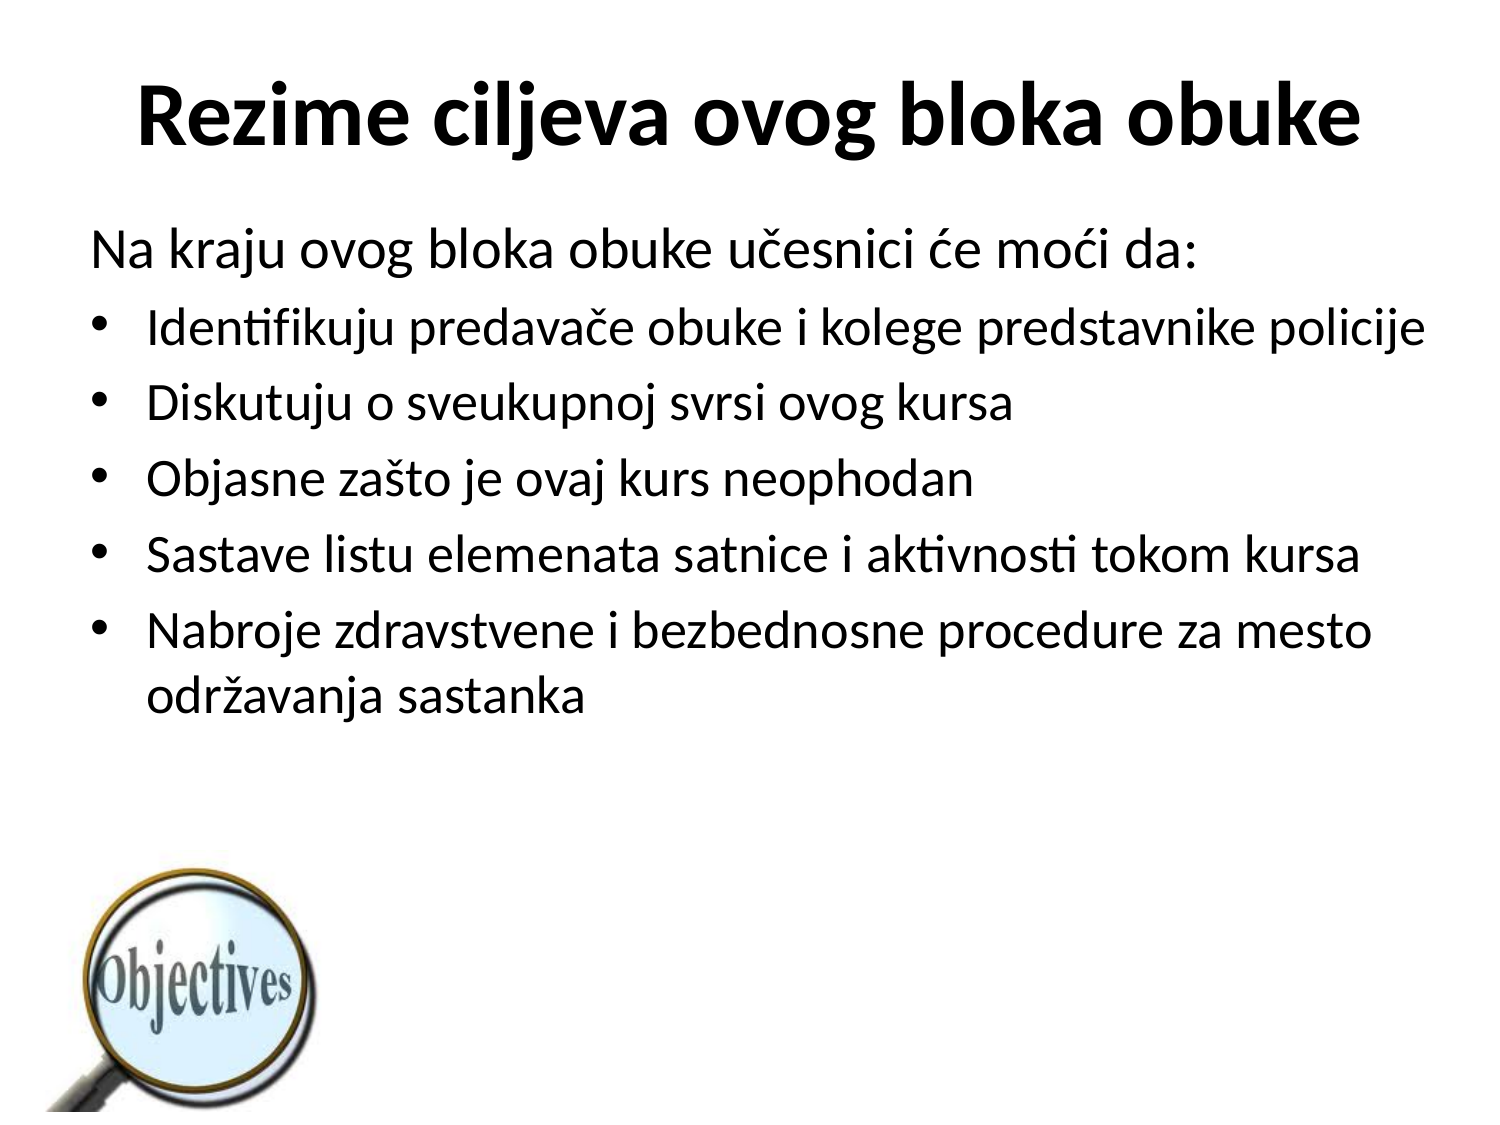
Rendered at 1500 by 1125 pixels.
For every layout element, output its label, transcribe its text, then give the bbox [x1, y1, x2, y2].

list Na kraju ovog bloka obuke učesnici će moći da: Identifikuju predavače obuke i kolege predstavnike policije Diskutuju o sveukupnoj svrsi ovog kursa Objasne zašto je ovaj kurs neophodan Sastave listu elemenata satnice i aktivnosti tokom kursa Nabroje zdravstvene i bezbednosne procedure za mesto održavanja sastanka [75, 202, 1472, 1005]
title Rezime ciljeva ovog bloka obuke [75, 45, 1425, 172]
picture [0, 849, 393, 1112]
